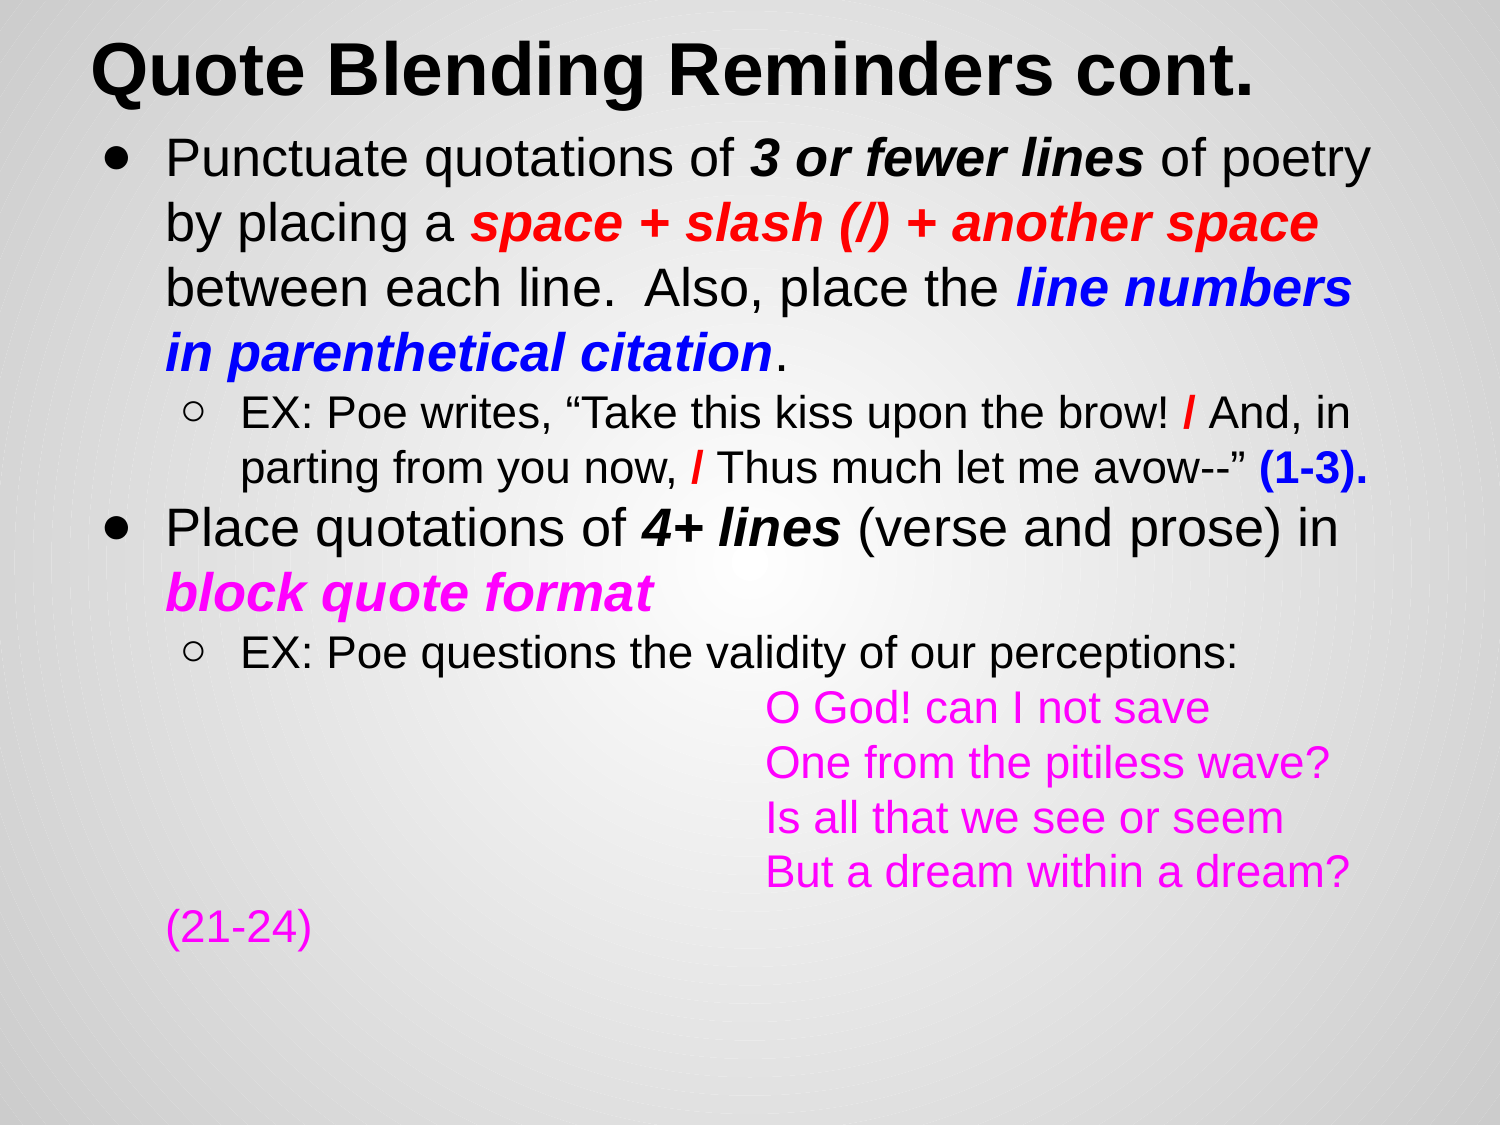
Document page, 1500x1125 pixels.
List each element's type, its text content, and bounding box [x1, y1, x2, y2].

list Punctuate quotations of 3 or fewer lines of poetry by placing a space + slash (/) + another space between each line. Also, place the line numbers in parenthetical citation. EX: Poe writes, “Take this kiss upon the brow! / And, in parting from you now, / Thus much let me avow--” (1-3). Place quotations of 4+ lines (verse and prose) in block quote format EX: Poe questions the validity of our perceptions: O God! can I not save One from the pitiless wave? Is all that we see or seem But a dream within a dream? (21-24) [75, 107, 1425, 1078]
title Quote Blending Reminders cont. [75, 45, 1425, 107]
